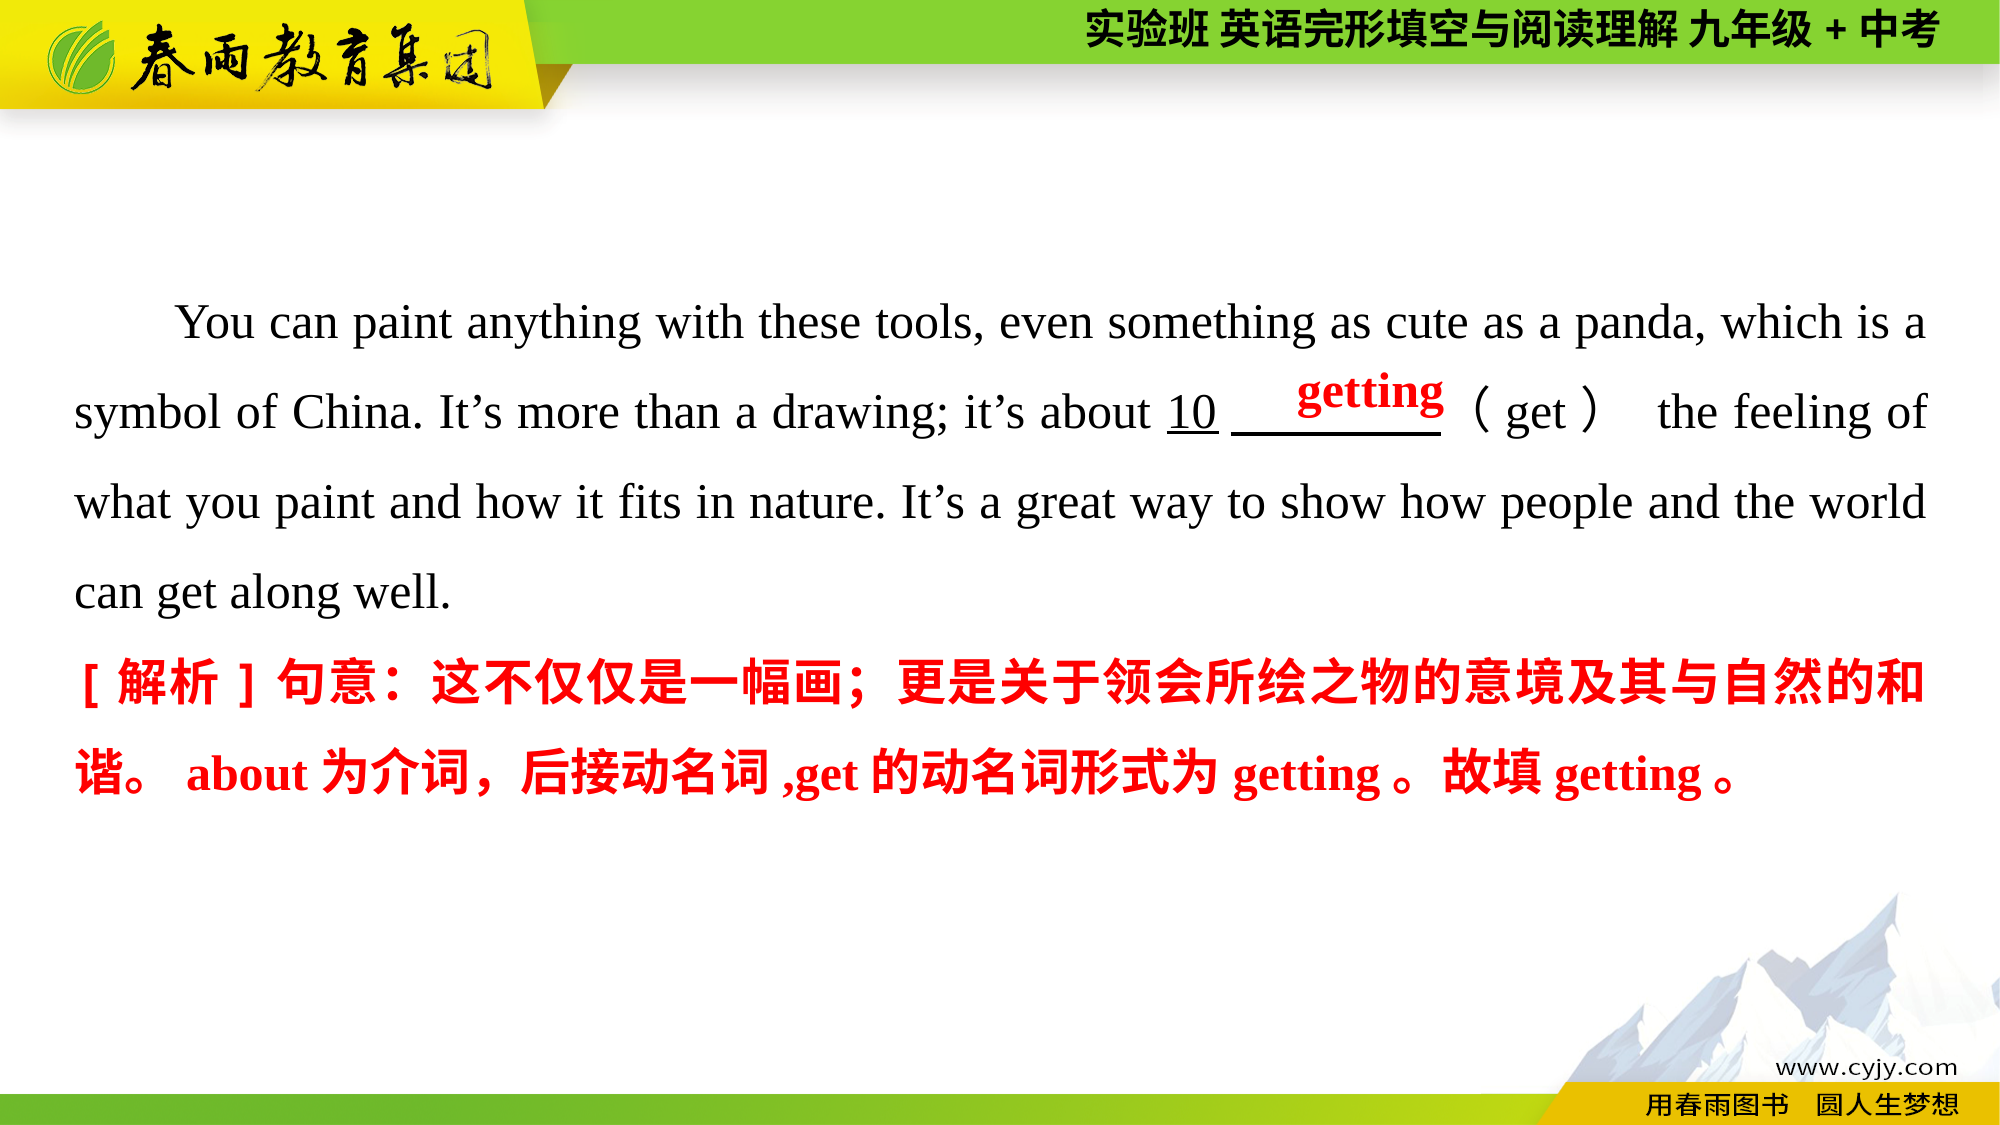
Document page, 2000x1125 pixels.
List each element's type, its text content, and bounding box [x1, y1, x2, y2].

text_box getting [1282, 350, 1460, 426]
list You can paint anything with these tools, even something as cute as a panda, which is a symbol of China. It’s more than a drawing; it’s about 10 （get） the feeling of what you paint and how it fits in nature. It’s a great way to show how people and the world can get along well. [59, 250, 1944, 630]
picture [0, 0, 2000, 1125]
text_box [解析]句意：这不仅仅是一幅画；更是关于领会所绘之物的意境及其与自然的和谐。about为介词，后接动名词,get的动名词形式为getting。故填getting。 [59, 630, 1944, 809]
